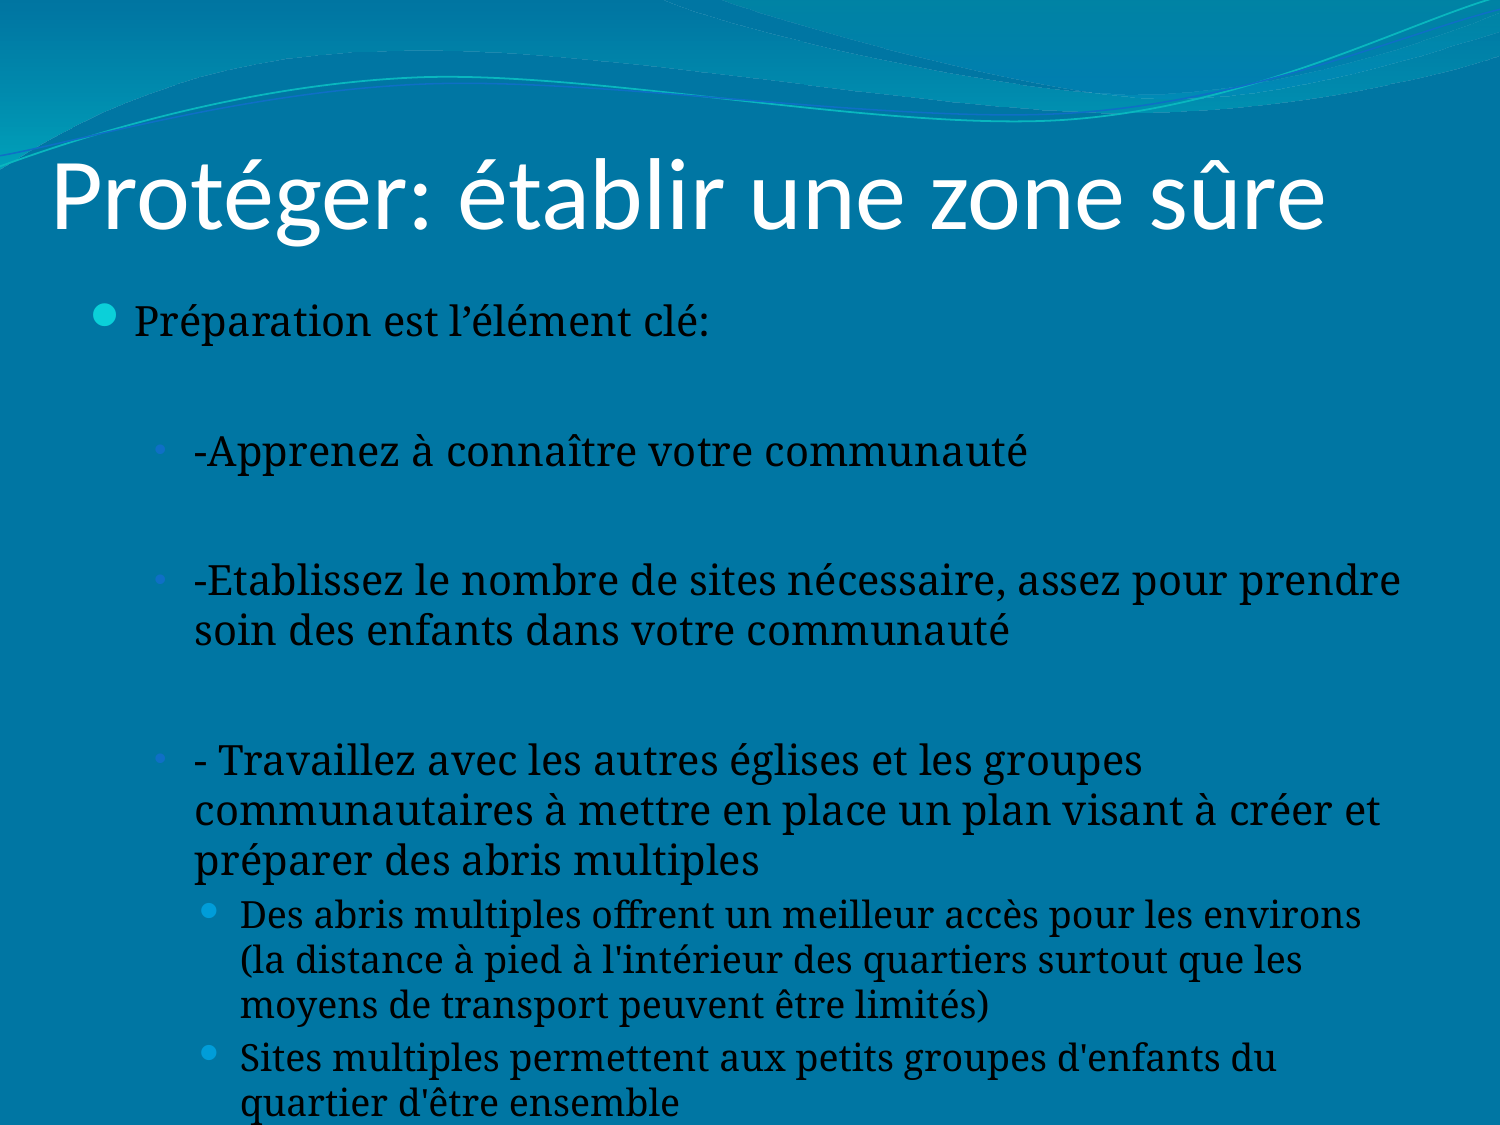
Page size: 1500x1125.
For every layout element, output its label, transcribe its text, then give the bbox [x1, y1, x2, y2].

title Protéger: établir une zone sûre [50, 62, 1450, 250]
list Préparation est l’élément clé: -Apprenez à connaître votre communauté -Etablissez le nombre de sites nécessaire, assez pour prendre soin des enfants dans votre communauté - Travaillez avec les autres églises et les groupes communautaires à mettre en place un plan visant à créer et préparer des abris multiples Des abris multiples offrent un meilleur accès pour les environs (la distance à pied à l'intérieur des quartiers surtout que les moyens de transport peuvent être limités) Sites multiples permettent aux petits groupes d'enfants du quartier d'être ensemble Cela offre plus de familiarité qu'un site où tous les enfants ne connaissent pas les uns les autres. [75, 287, 1425, 1083]
picture [254, 1097, 260, 1125]
